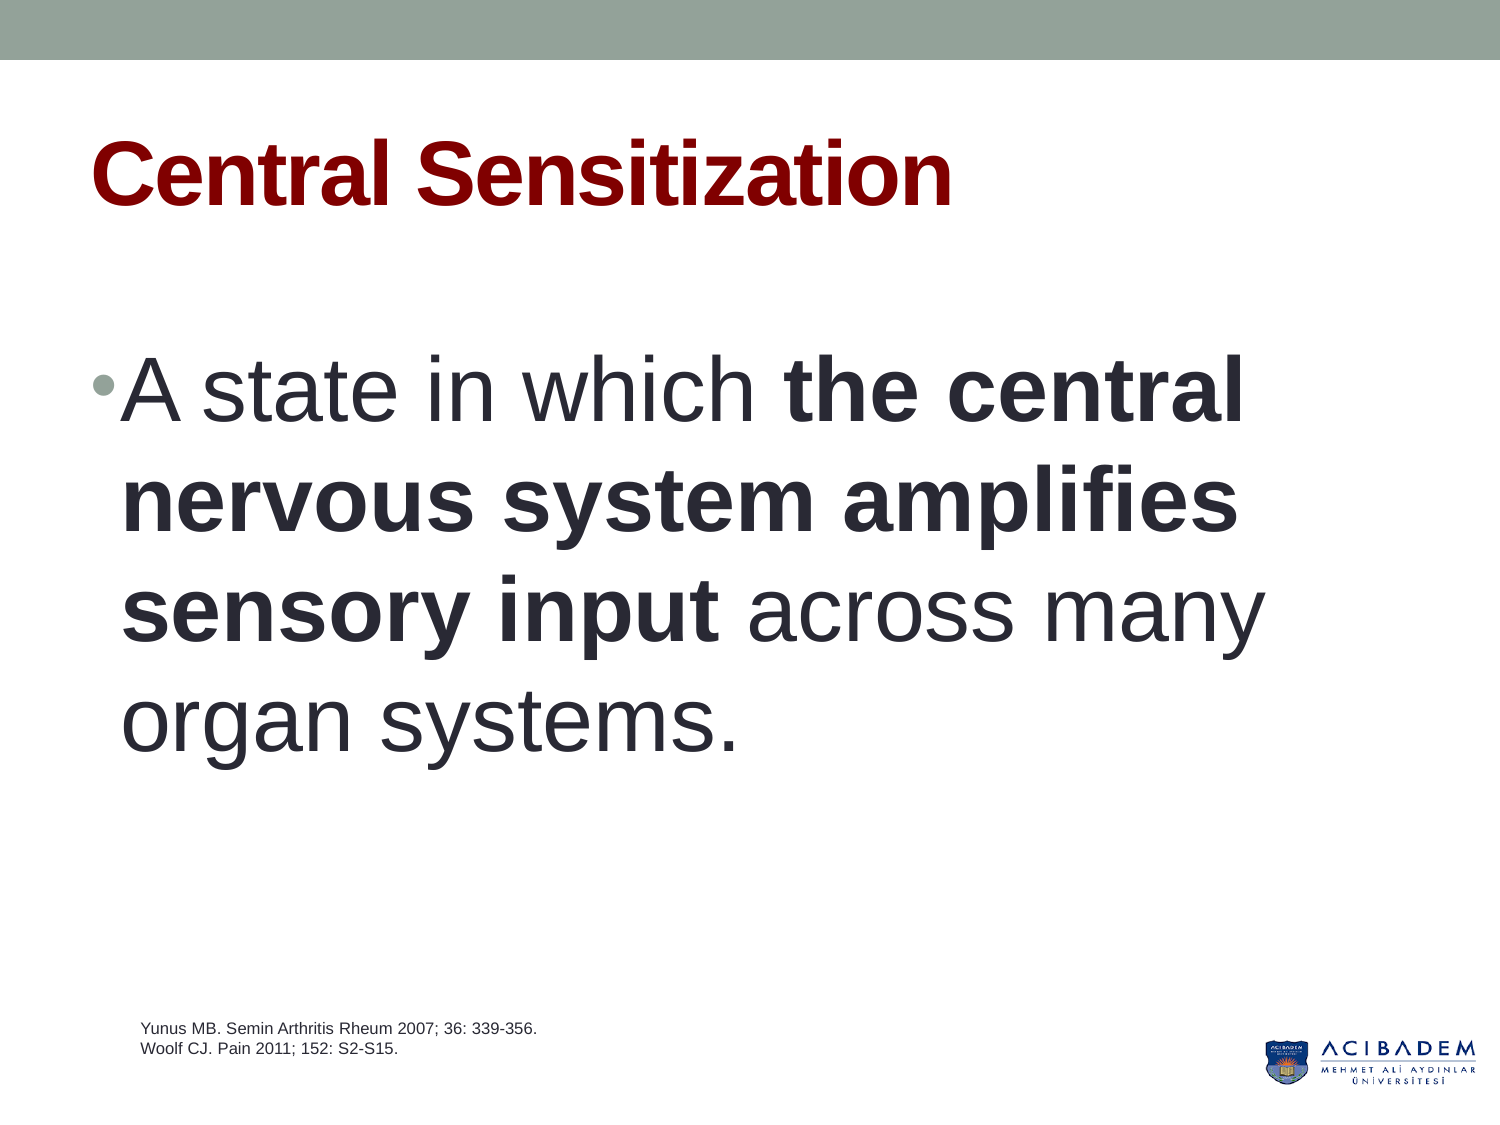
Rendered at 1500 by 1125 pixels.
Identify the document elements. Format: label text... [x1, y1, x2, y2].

title Central Sensitization [75, 87, 1425, 250]
picture [1247, 1015, 1500, 1125]
text_box Yunus MB. Semin Arthritis Rheum 2007; 36: 339-356. Woolf CJ. Pain 2011; 152: S2-S15. [125, 1010, 553, 1125]
list A state in which the central nervous system amplifies sensory input across many organ systems. [75, 322, 1425, 1065]
